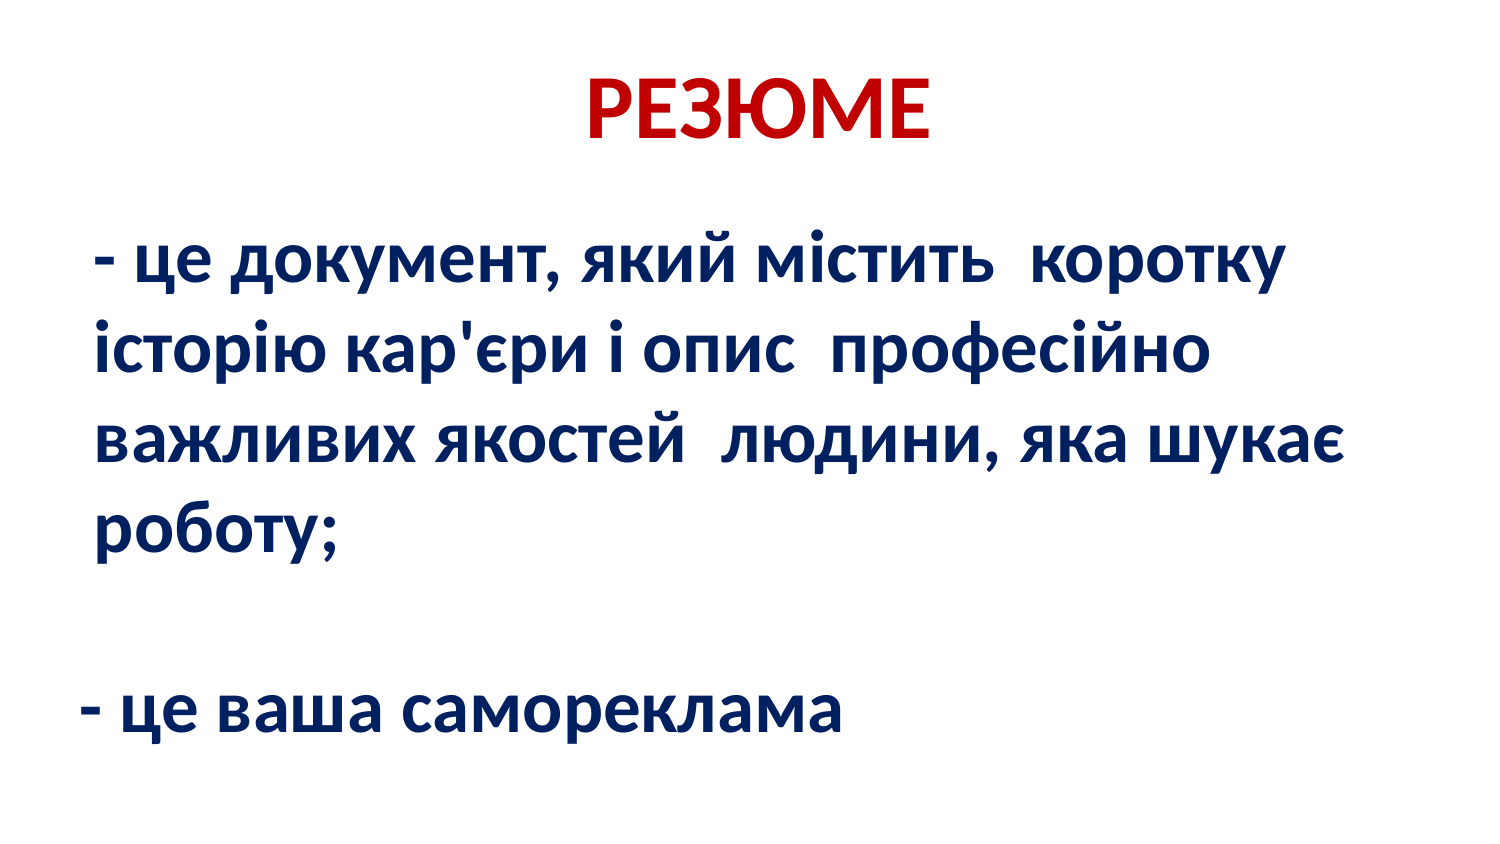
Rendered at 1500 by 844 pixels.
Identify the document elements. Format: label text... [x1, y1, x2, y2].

text_box РЕЗЮМЕ - це документ, який містить коротку історію кар'єри і опис професійно важливих якостей людини, яка шукає роботу; - це ваша самореклама [64, 91, 1454, 753]
